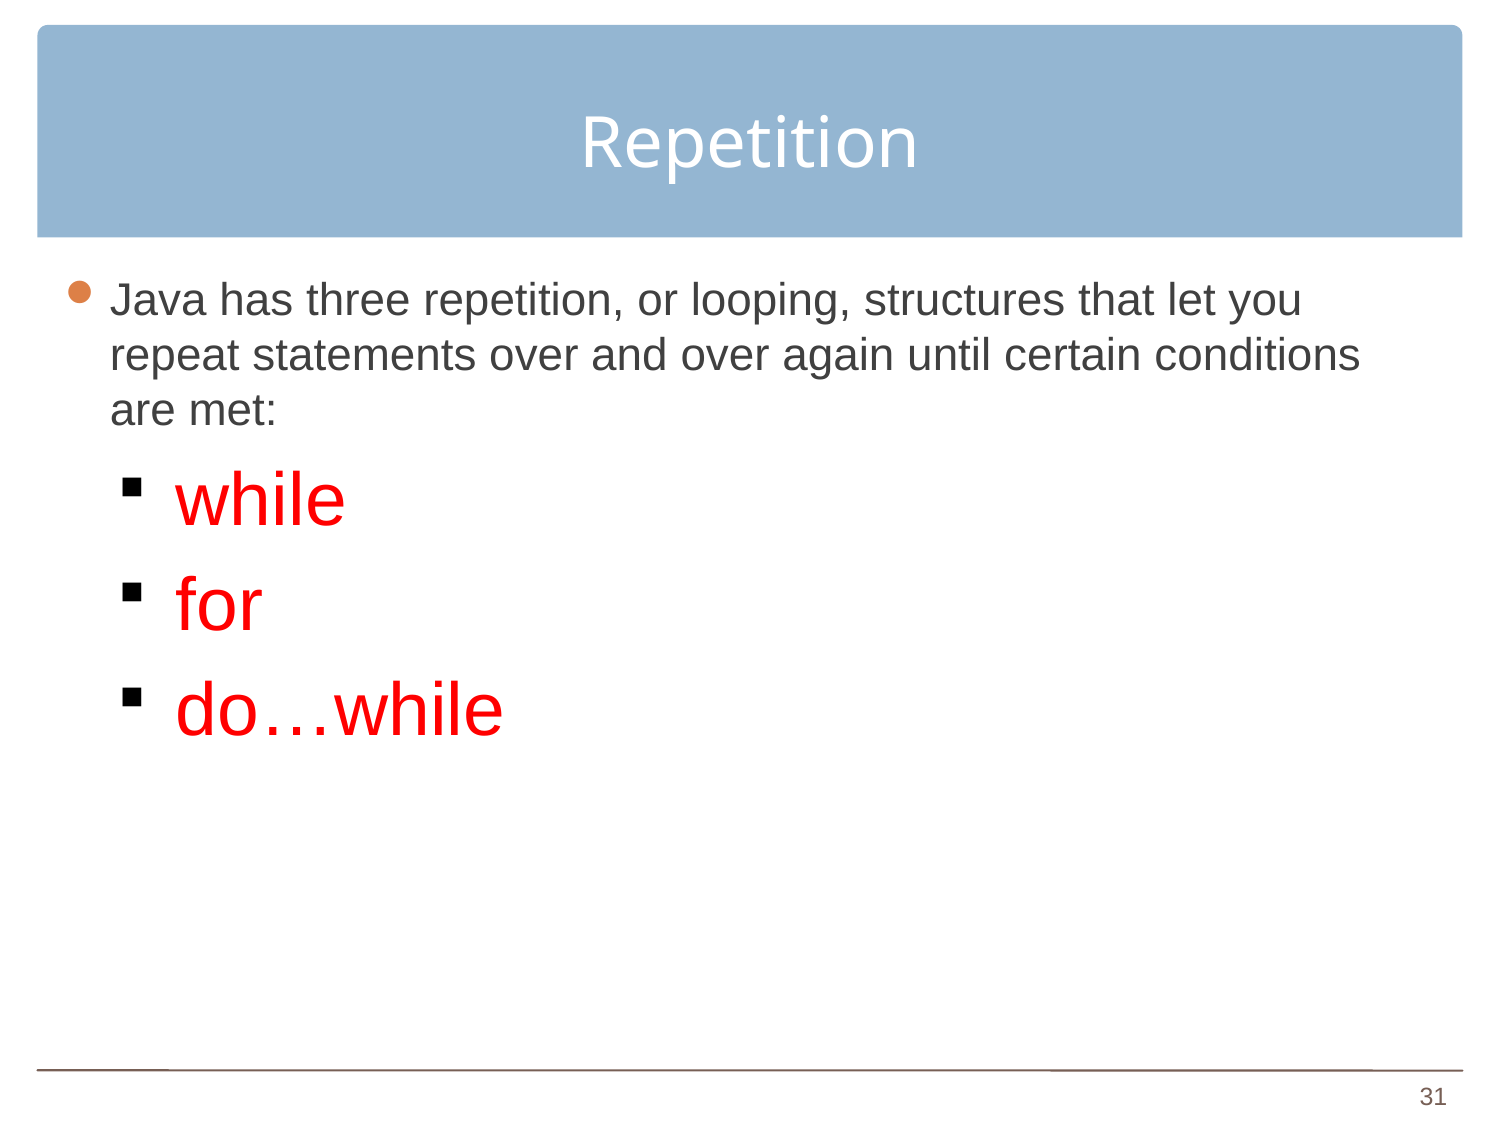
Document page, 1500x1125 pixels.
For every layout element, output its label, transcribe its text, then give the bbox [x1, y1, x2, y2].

slide_number 31 [1112, 1069, 1463, 1123]
list Java has three repetition, or looping, structures that let you repeat statements over and over again until certain conditions are met: while for do…while [49, 262, 1451, 1051]
title Repetition [49, 44, 1451, 233]
